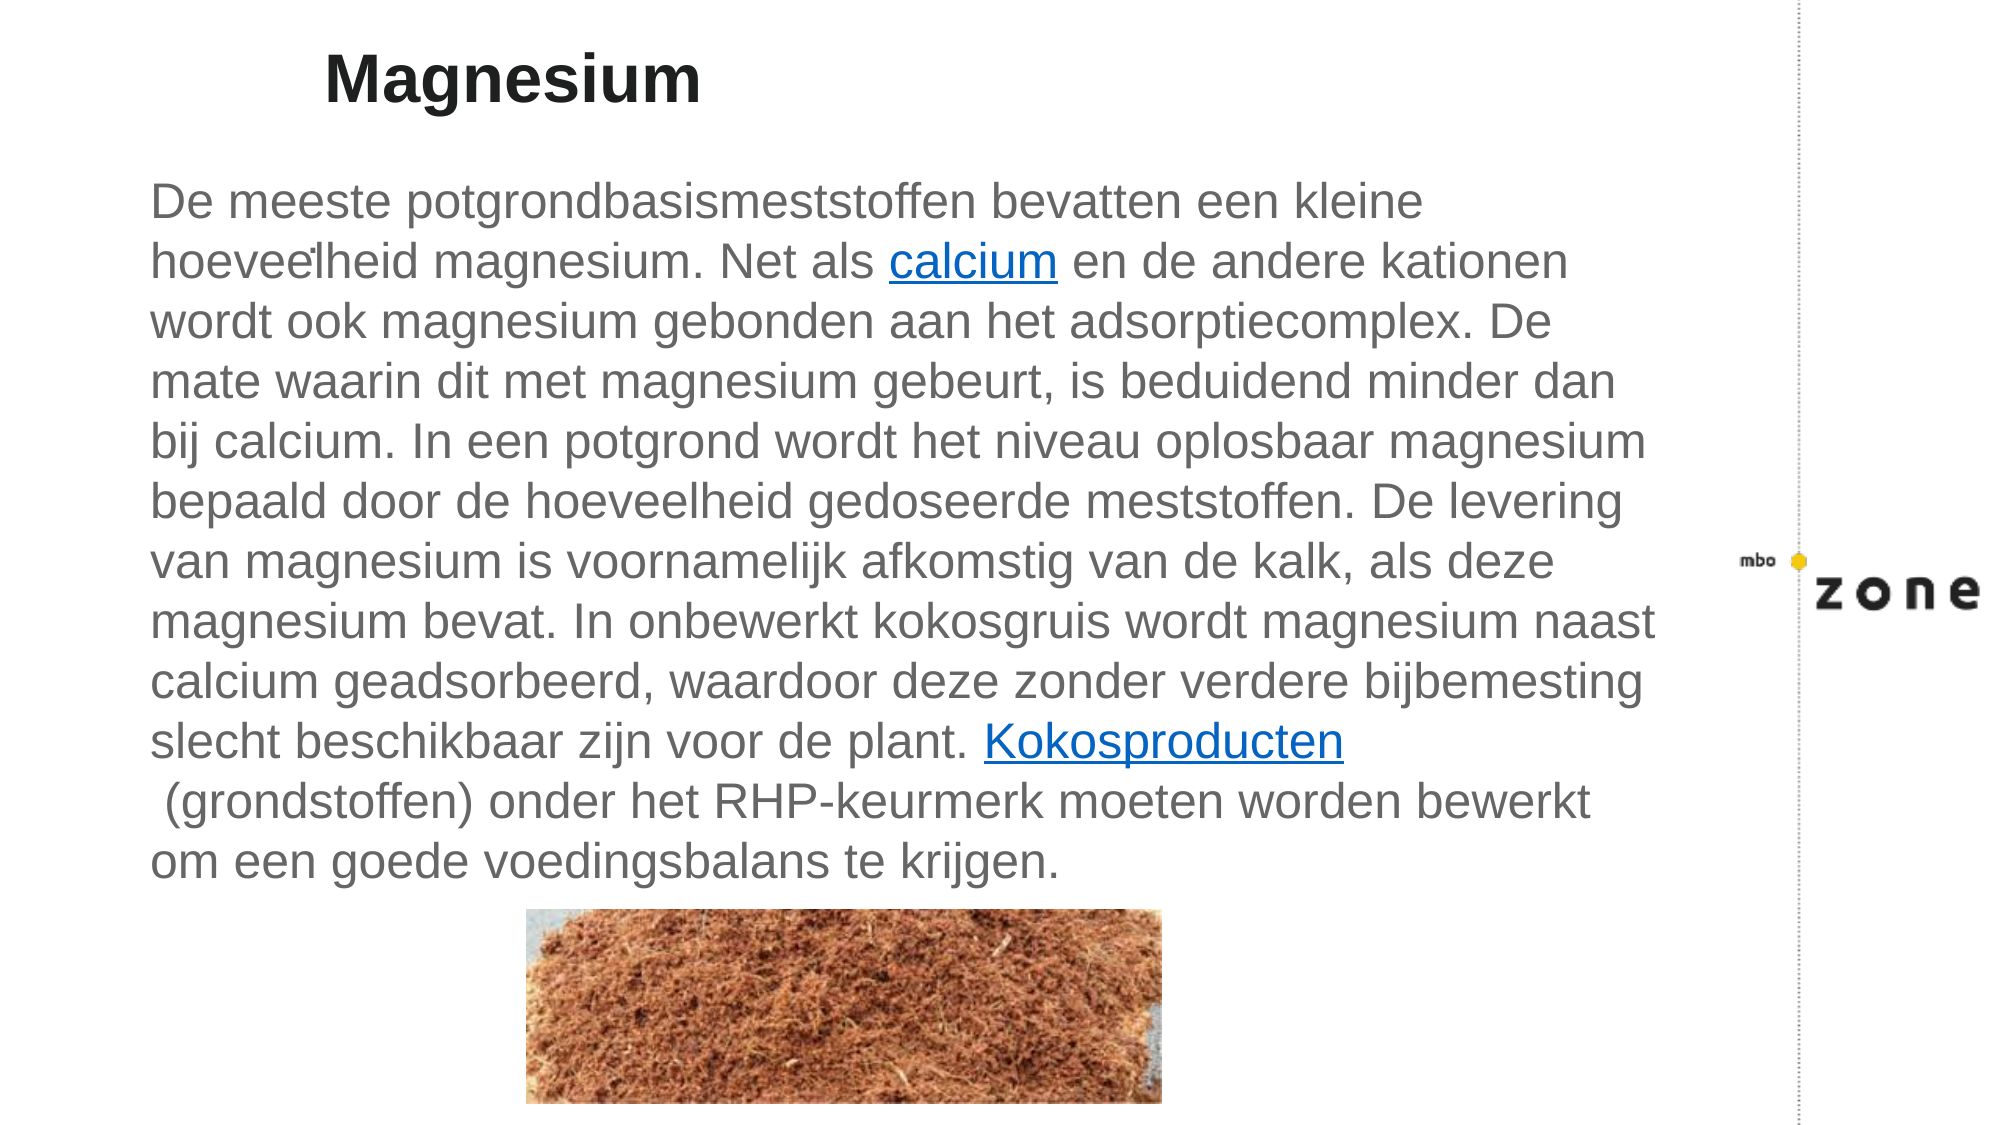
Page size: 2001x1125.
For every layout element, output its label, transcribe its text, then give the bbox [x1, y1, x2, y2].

picture [526, 909, 1162, 1104]
title Magnesium [324, 42, 1363, 161]
text_box De meeste potgrondbasismeststoffen bevatten een kleine hoeveelheid magnesium. Net als calcium en de andere kationen wordt ook magnesium gebonden aan het adsorptiecomplex. De mate waarin dit met magnesium gebeurt, is beduidend minder dan bij calcium. In een potgrond wordt het niveau oplosbaar magnesium bepaald door de hoeveelheid gedoseerde meststoffen. De levering van magnesium is voornamelijk afkomstig van de kalk, als deze magnesium bevat. In onbewerkt kokosgruis wordt magnesium naast calcium geadsorbeerd, waardoor deze zonder verdere bijbemesting slecht beschikbaar zijn voor de plant. Kokosproducten (grondstoffen) onder het RHP-keurmerk moeten worden bewerkt om een goede voedingsbalans te krijgen. [135, 161, 1675, 896]
picture [1596, 0, 2001, 1125]
